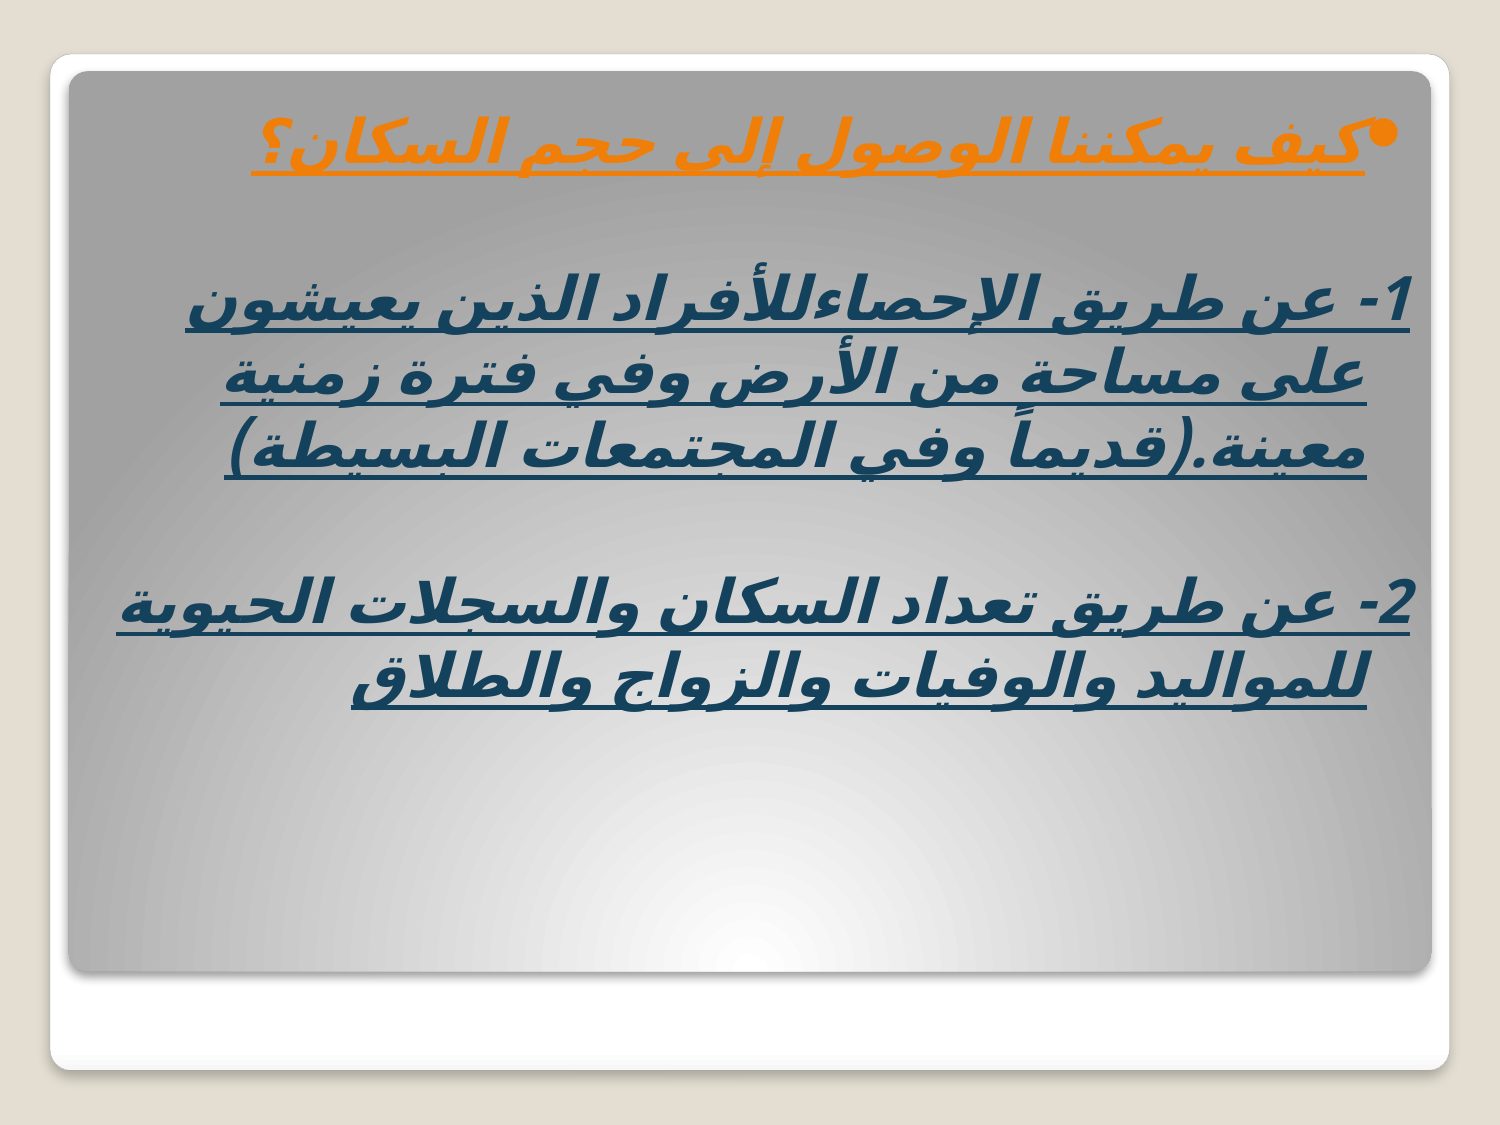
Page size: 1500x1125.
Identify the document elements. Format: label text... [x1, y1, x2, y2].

list كيف يمكننا الوصول إلى حجم السكان؟ 1- عن طريق الإحصاءللأفراد الذين يعيشون على مساحة من الأرض وفي فترة زمنية معينة.(قديماً وفي المجتمعات البسيطة) 2- عن طريق تعداد السكان والسجلات الحيوية للمواليد والوفيات والزواج والطلاق [82, 86, 1425, 774]
